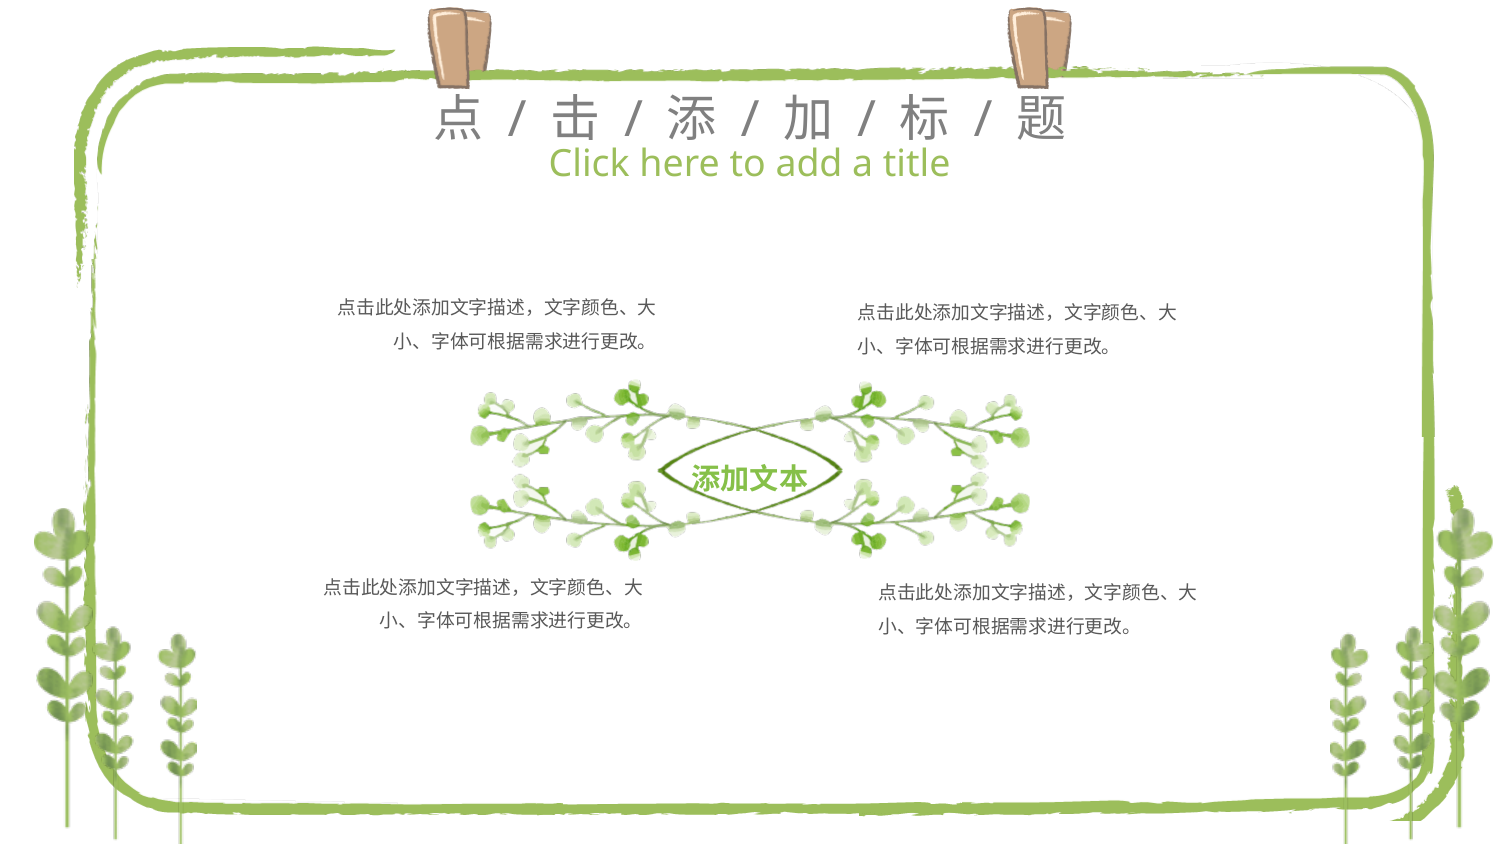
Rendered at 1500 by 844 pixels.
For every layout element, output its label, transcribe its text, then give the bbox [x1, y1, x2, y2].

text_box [470, 379, 1029, 562]
text_box 点击此处添加文字描述，文字颜色、大小、字体可根据需求进行更改。 [863, 562, 1215, 645]
picture [34, 7, 1493, 844]
text_box 点/击/添/加/标/题 [407, 79, 1093, 154]
text_box Click here to add a title [533, 131, 967, 192]
text_box 点击此处添加文字描述，文字颜色、大小、字体可根据需求进行更改。 [300, 556, 657, 639]
text_box 点击此处添加文字描述，文字颜色、大小、字体可根据需求进行更改。 [842, 282, 1195, 365]
text_box 点击此处添加文字描述，文字颜色、大小、字体可根据需求进行更改。 [313, 276, 671, 360]
